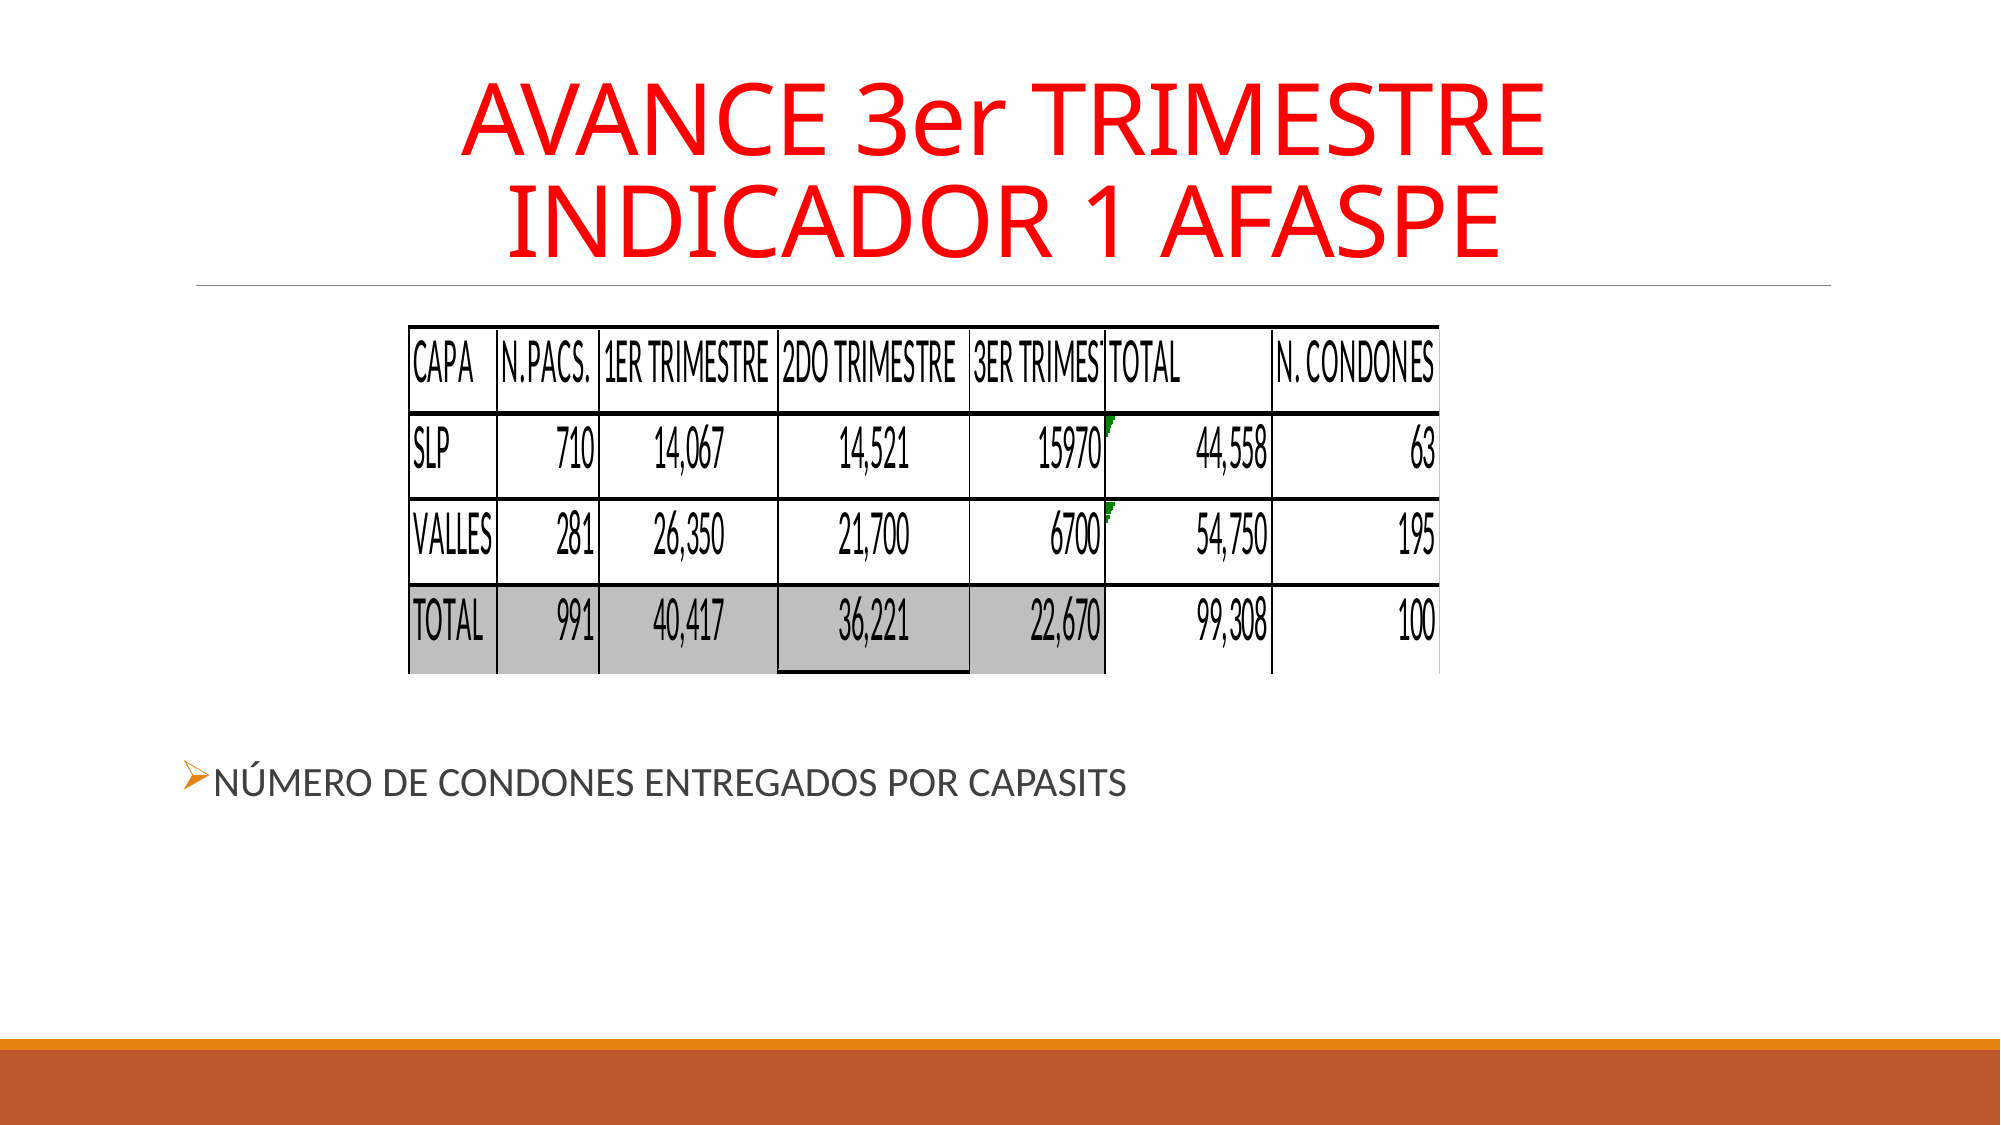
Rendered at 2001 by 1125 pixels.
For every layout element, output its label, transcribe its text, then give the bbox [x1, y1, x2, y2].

title AVANCE 3er TRIMESTRE INDICADOR 1 AFASPE [180, 47, 1830, 285]
list NÚMERO DE CONDONES ENTREGADOS POR CAPASITS [180, 302, 1830, 963]
picture [407, 324, 1442, 679]
